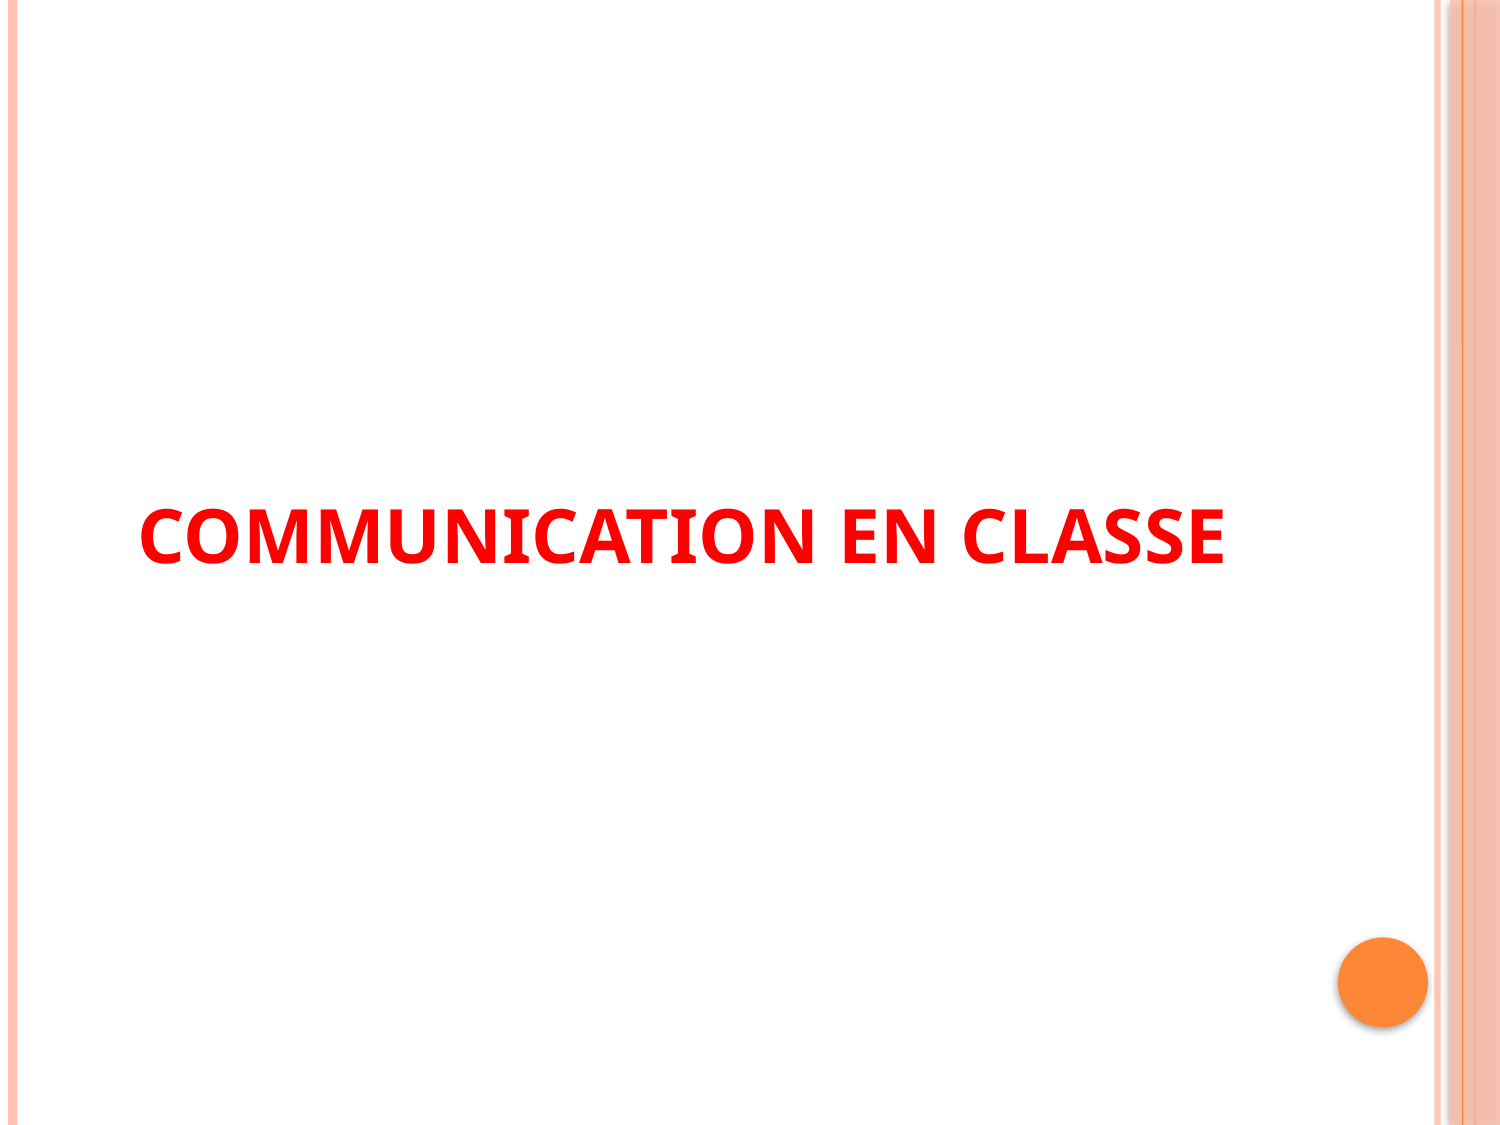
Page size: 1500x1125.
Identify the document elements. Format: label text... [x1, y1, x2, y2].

title Communication en classe [70, 398, 1296, 586]
